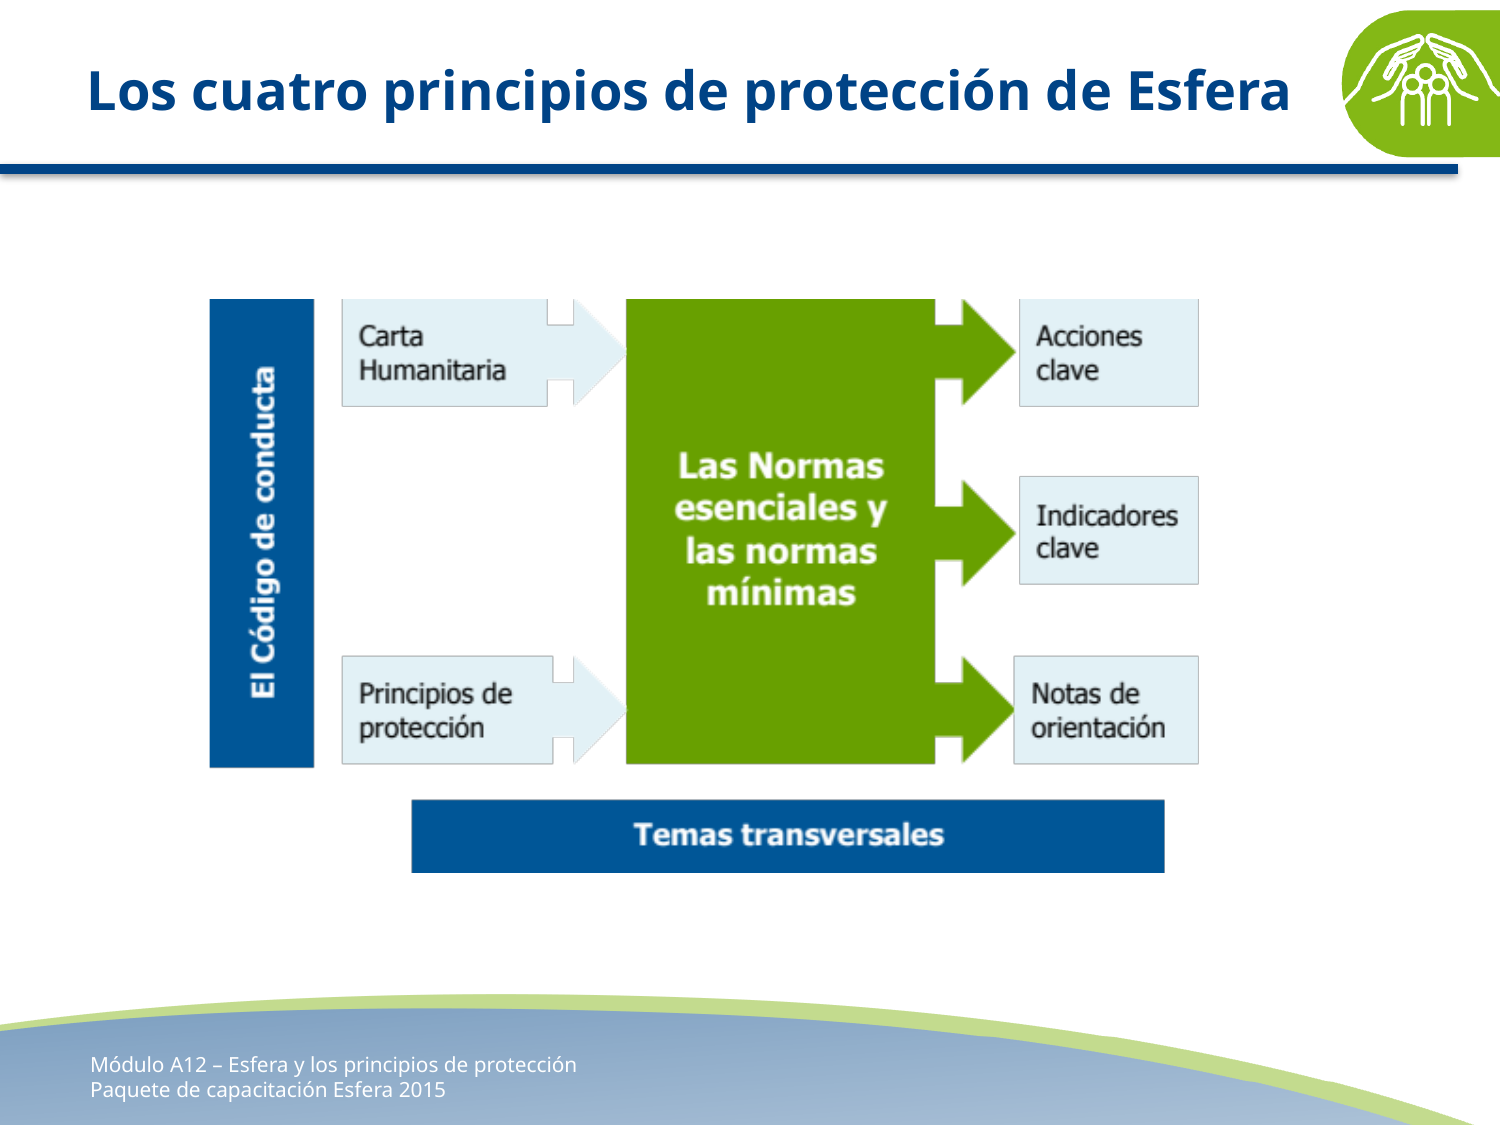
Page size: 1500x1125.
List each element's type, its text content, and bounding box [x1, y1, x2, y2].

footer Módulo A12 – Esfera y los principios de protección Paquete de capacitación Esfera 2015 [75, 1046, 1072, 1107]
picture [1335, 9, 1500, 158]
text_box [209, 299, 1273, 873]
picture [0, 992, 1500, 1125]
title Los cuatro principios de protección de Esfera [75, 0, 1335, 178]
